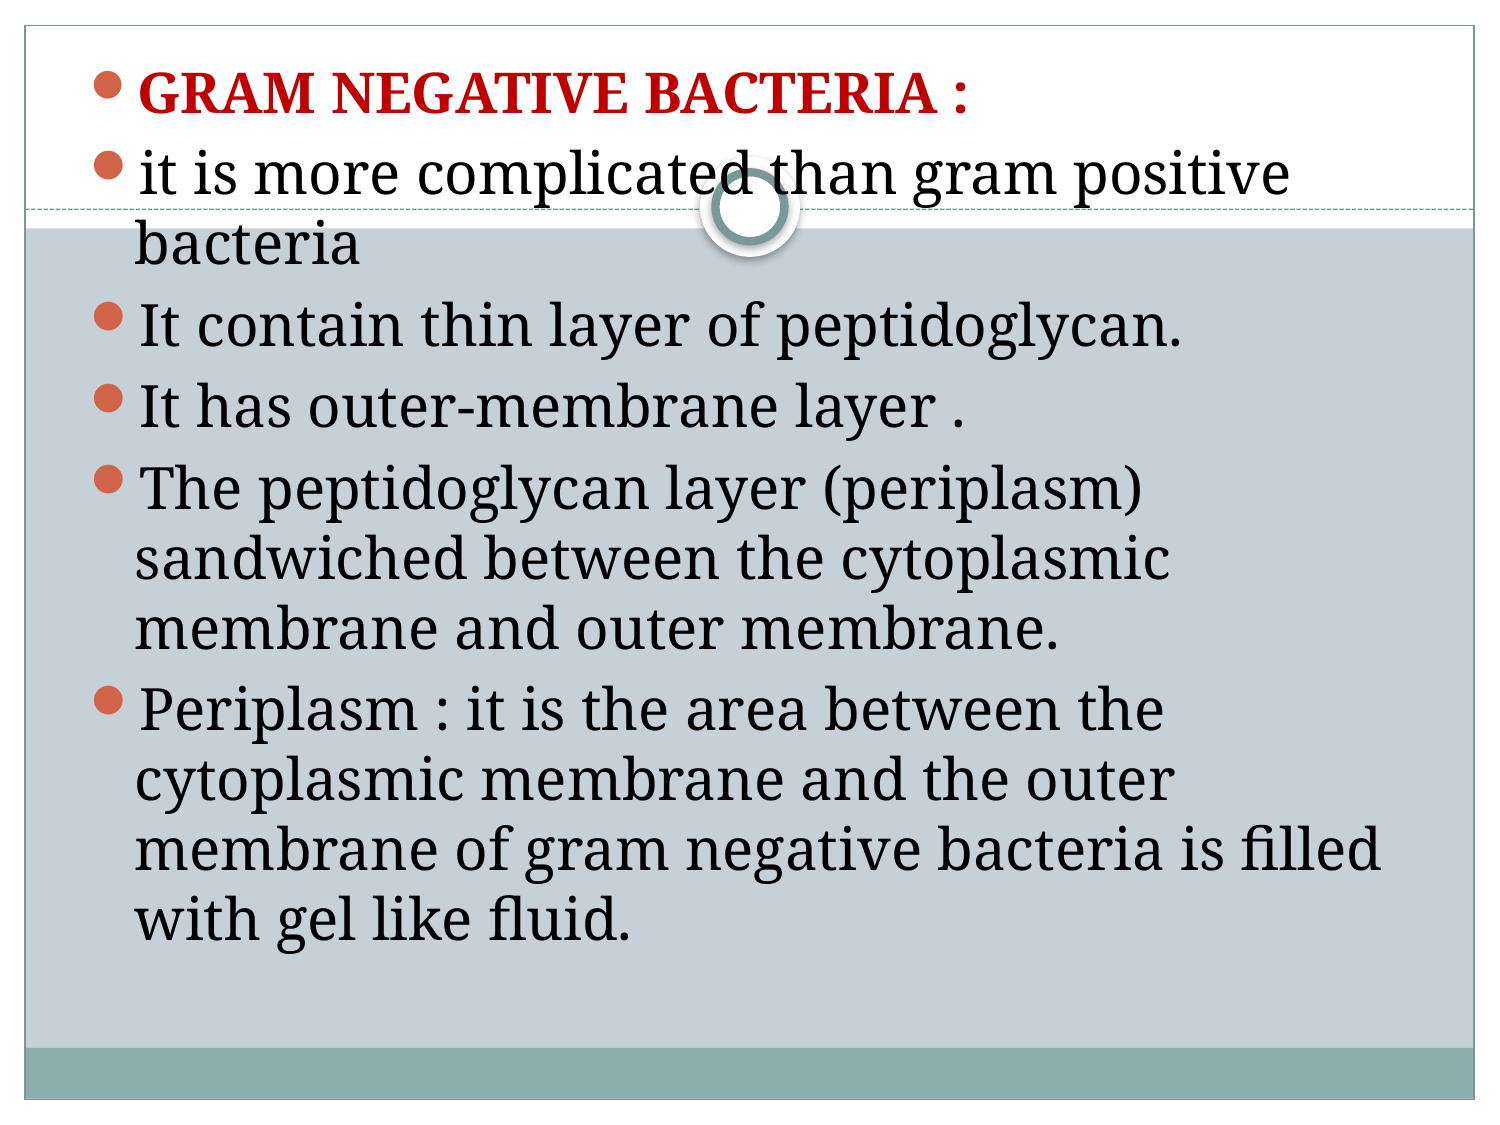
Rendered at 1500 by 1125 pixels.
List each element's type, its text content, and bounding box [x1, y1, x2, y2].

list GRAM NEGATIVE BACTERIA : it is more complicated than gram positive bacteria It contain thin layer of peptidoglycan. It has outer-membrane layer . The peptidoglycan layer (periplasm) sandwiched between the cytoplasmic membrane and outer membrane. Periplasm : it is the area between the cytoplasmic membrane and the outer membrane of gram negative bacteria is filled with gel like fluid. [75, 50, 1425, 1005]
